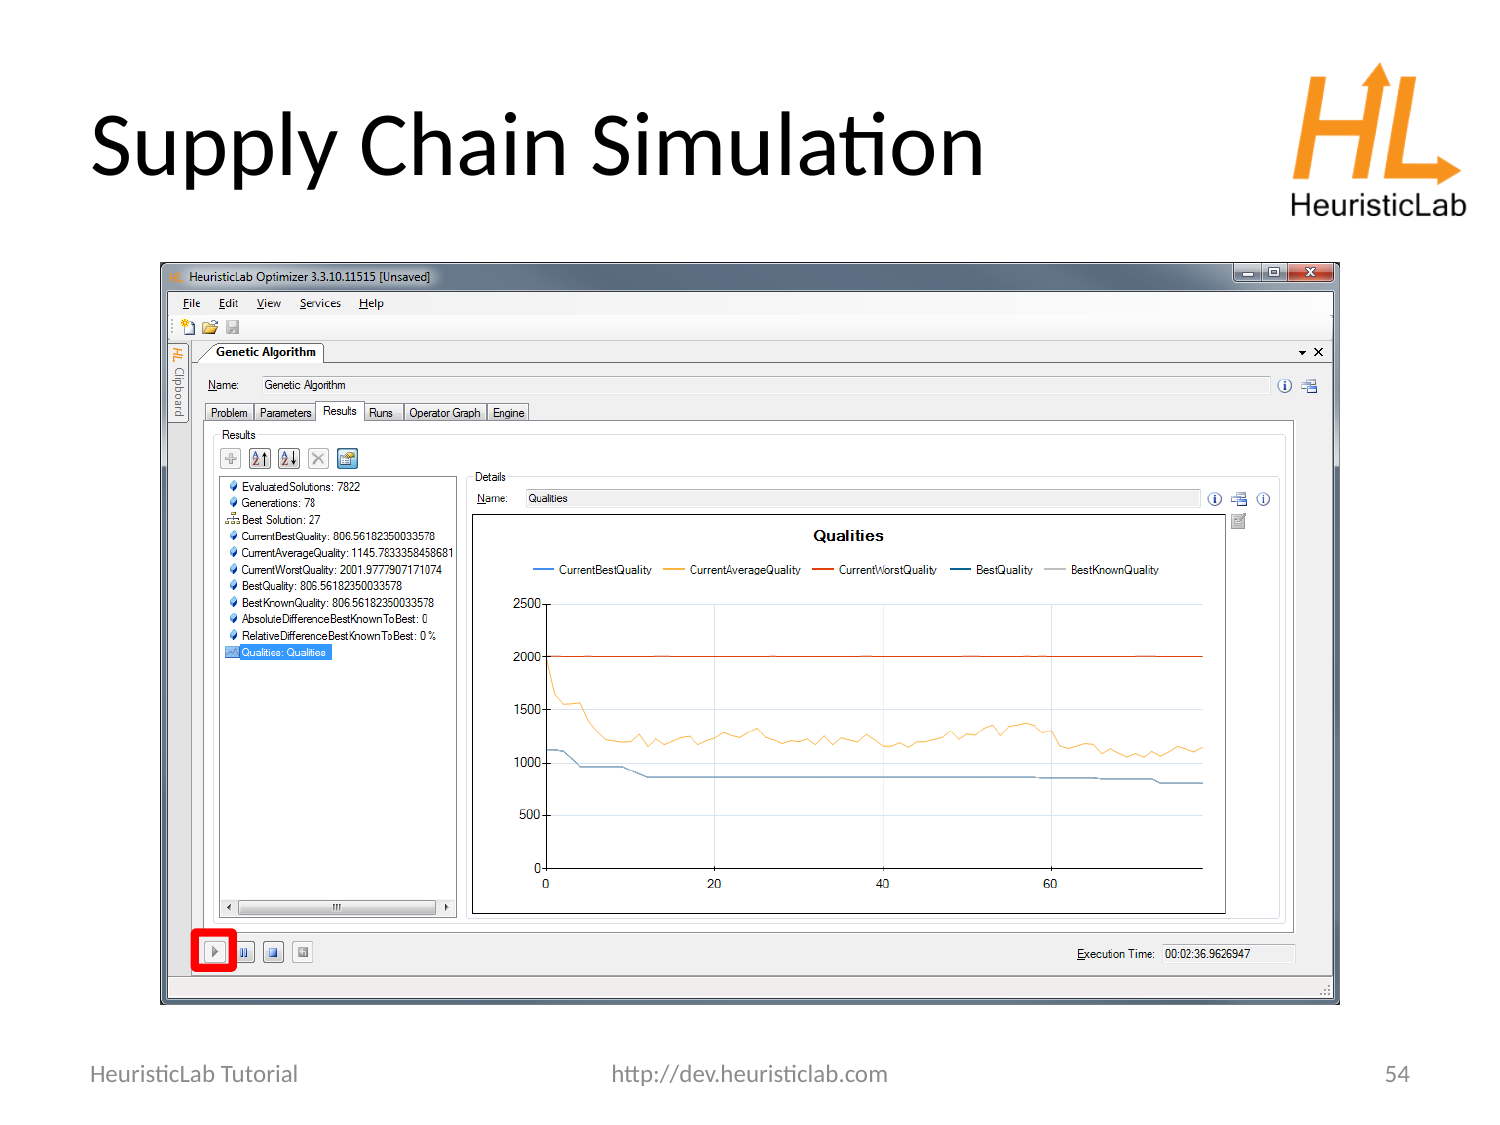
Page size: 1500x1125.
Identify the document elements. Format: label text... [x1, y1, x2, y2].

footer http://dev.heuristiclab.com [512, 1042, 988, 1103]
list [159, 262, 1341, 1006]
picture [1281, 27, 1474, 244]
slide_number 54 [1074, 1042, 1425, 1103]
title Supply Chain Simulation [75, 45, 1282, 233]
slide_number HeuristicLab Tutorial [75, 1042, 425, 1103]
